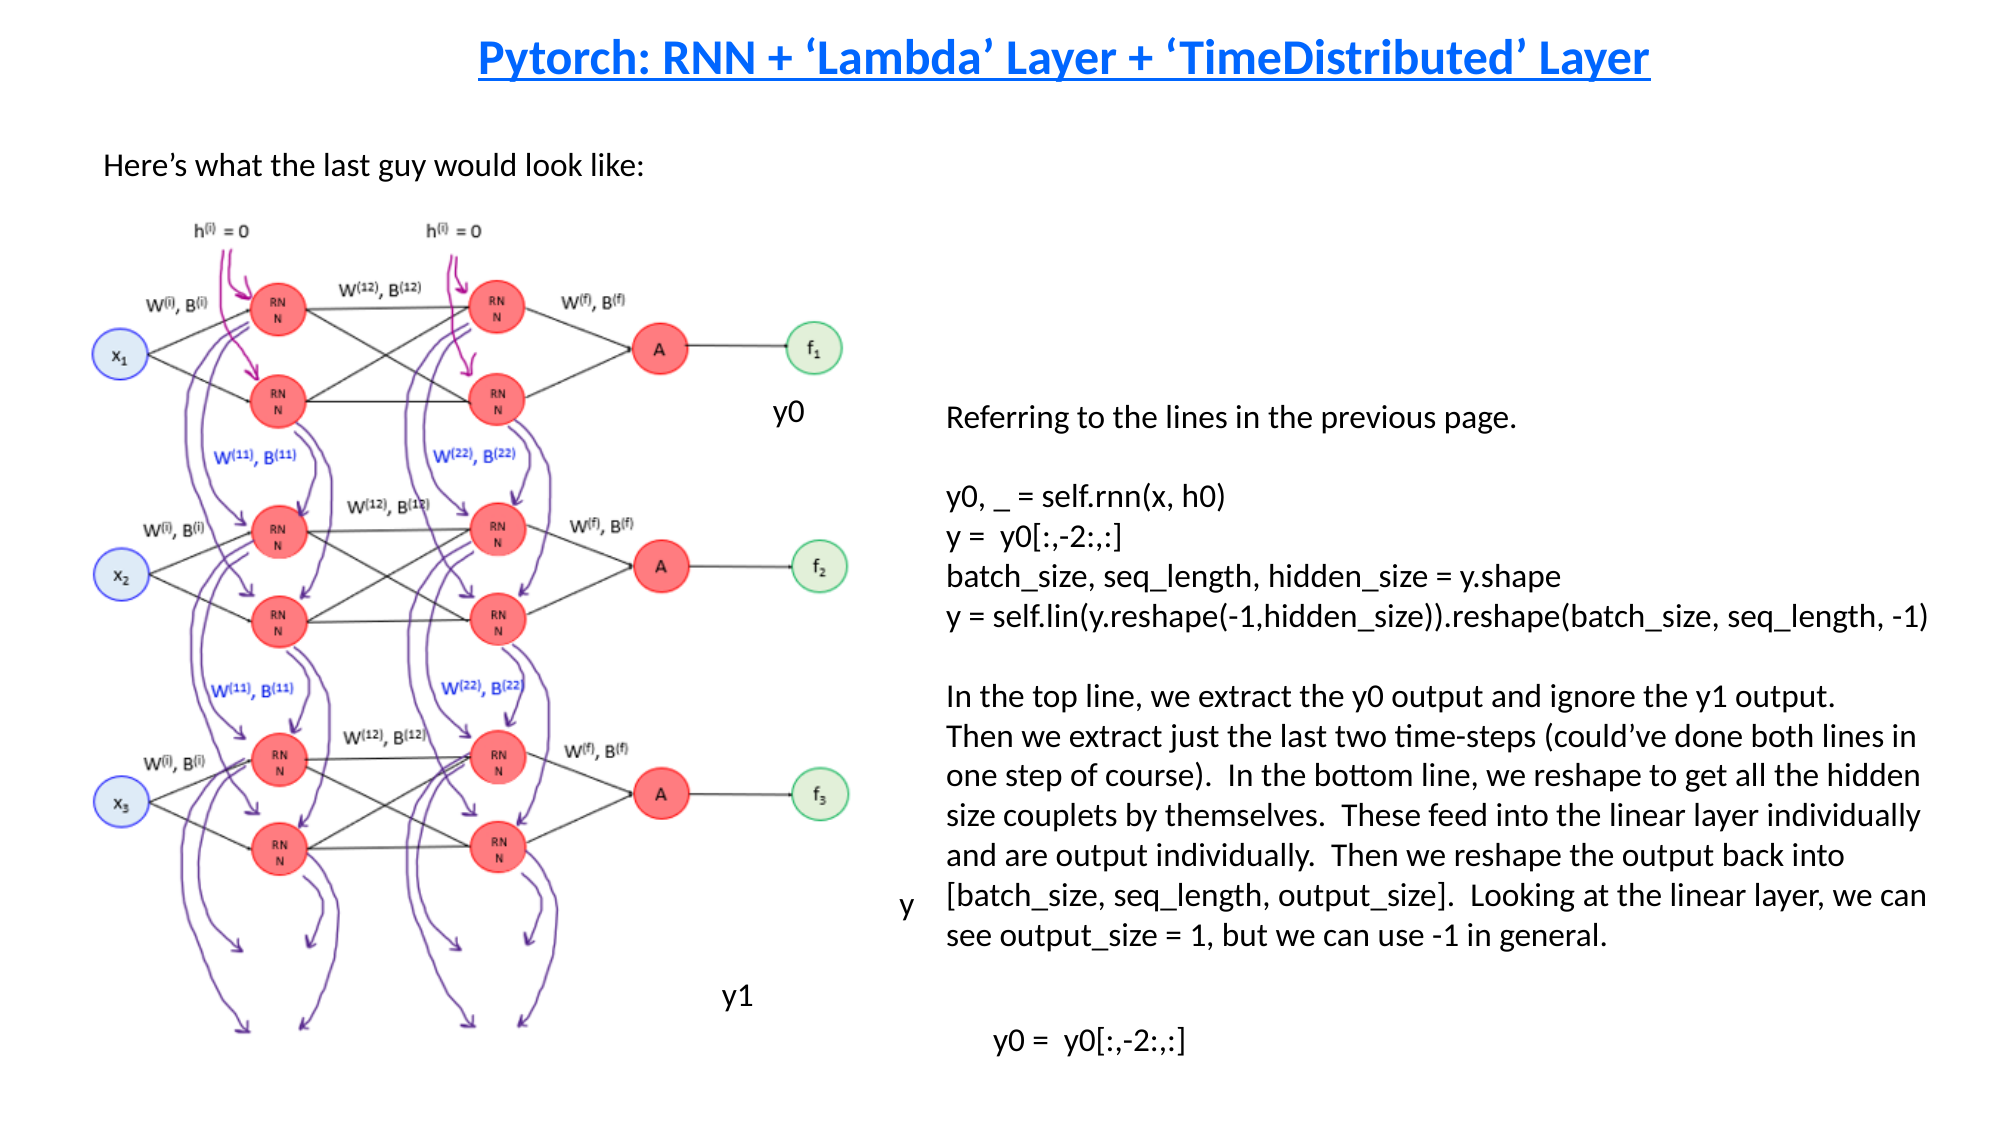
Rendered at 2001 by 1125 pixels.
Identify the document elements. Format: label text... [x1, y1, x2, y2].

text_box y0 = y0[:,-2:,:] [978, 1010, 1225, 1066]
text_box Here’s what the last guy would look like: [88, 135, 749, 191]
text_box Referring to the lines in the previous page. y0, _ = self.rnn(x, h0) y = y0[:,-2:,:] batch_size, seq_length, hidden_size = y.shape y = self.lin(y.reshape(-1,hidden_size)).reshape(batch_size, seq_length, -1) In the top line, we extract the y0 output and ignore the y1 output. Then we extract just the last two time-steps (could’ve done both lines in one step of course). In the bottom line, we reshape to get all the hidden size couplets by themselves. These feed into the linear layer individually and are output individually. Then we reshape the output back into [batch_size, seq_length, output_size]. Looking at the linear layer, we can see output_size = 1, but we can use -1 in general. [931, 387, 1977, 961]
text_box Pytorch: RNN + ‘Lambda’ Layer + ‘TimeDistributed’ Layer [463, 17, 1666, 92]
text_box y [884, 874, 930, 930]
picture [80, 211, 858, 1045]
